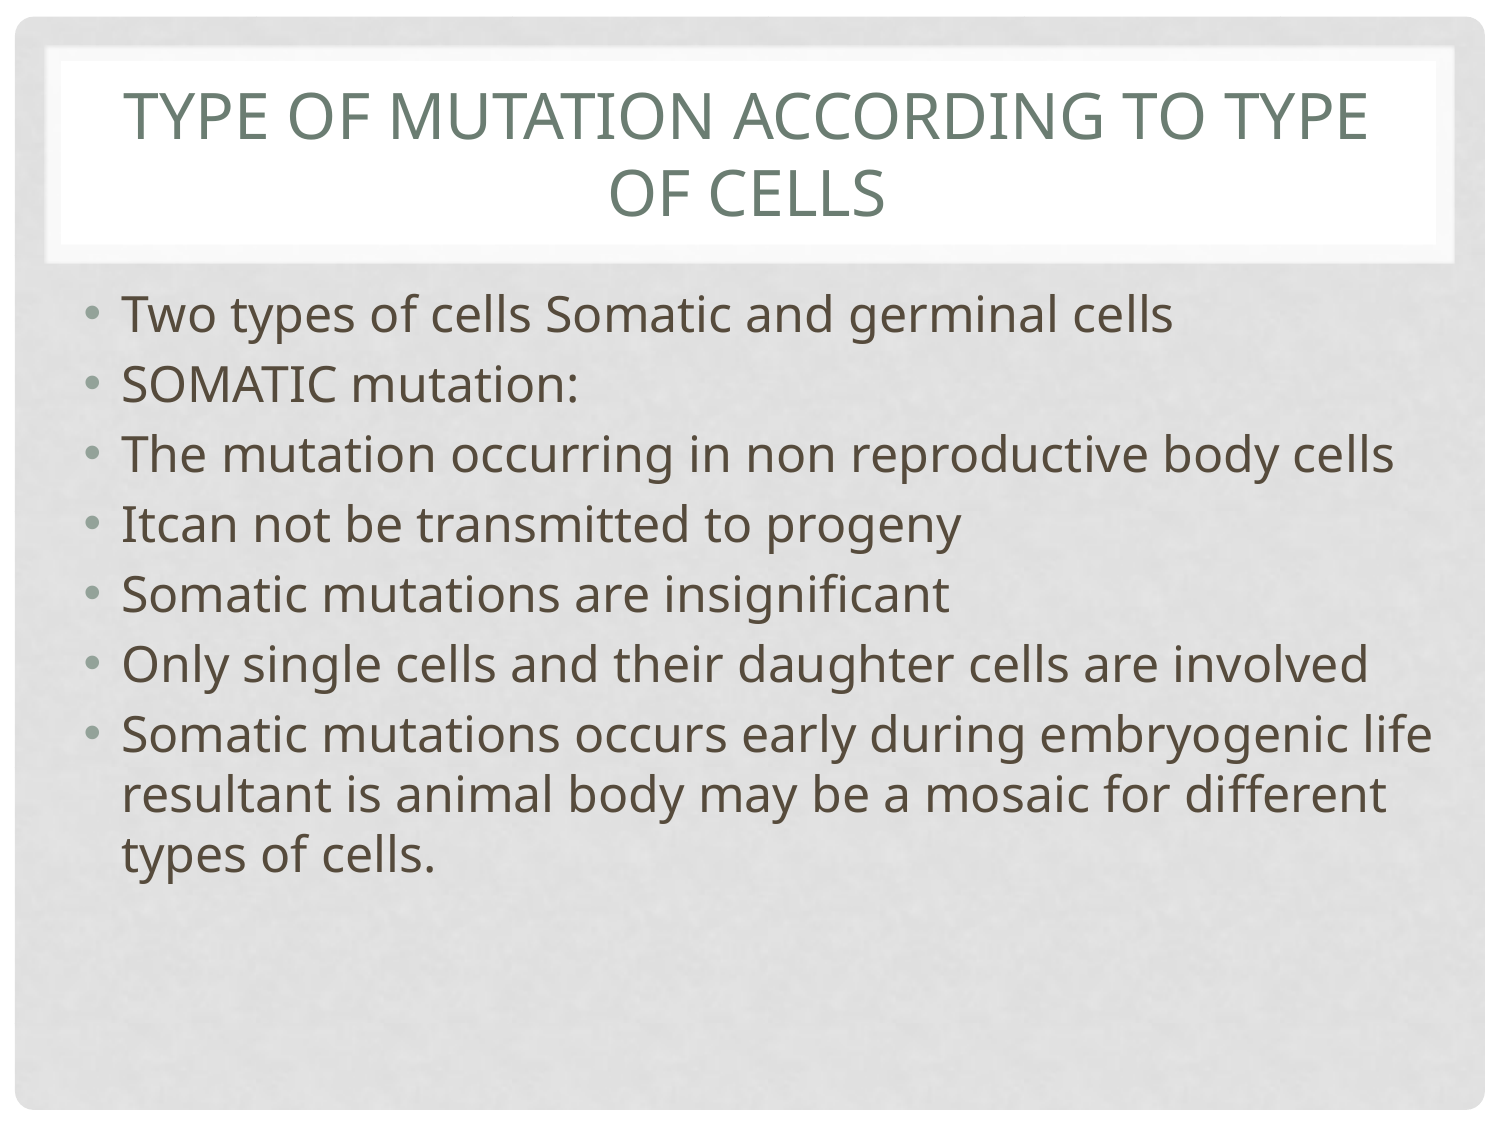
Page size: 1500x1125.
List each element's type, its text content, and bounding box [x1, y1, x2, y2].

title Type of mutation according to type of cells [69, 66, 1425, 238]
list Two types of cells Somatic and germinal cells SOMATIC mutation: The mutation occurring in non reproductive body cells Itcan not be transmitted to progeny Somatic mutations are insignificant Only single cells and their daughter cells are involved Somatic mutations occurs early during embryogenic life resultant is animal body may be a mosaic for different types of cells. [50, 275, 1463, 993]
